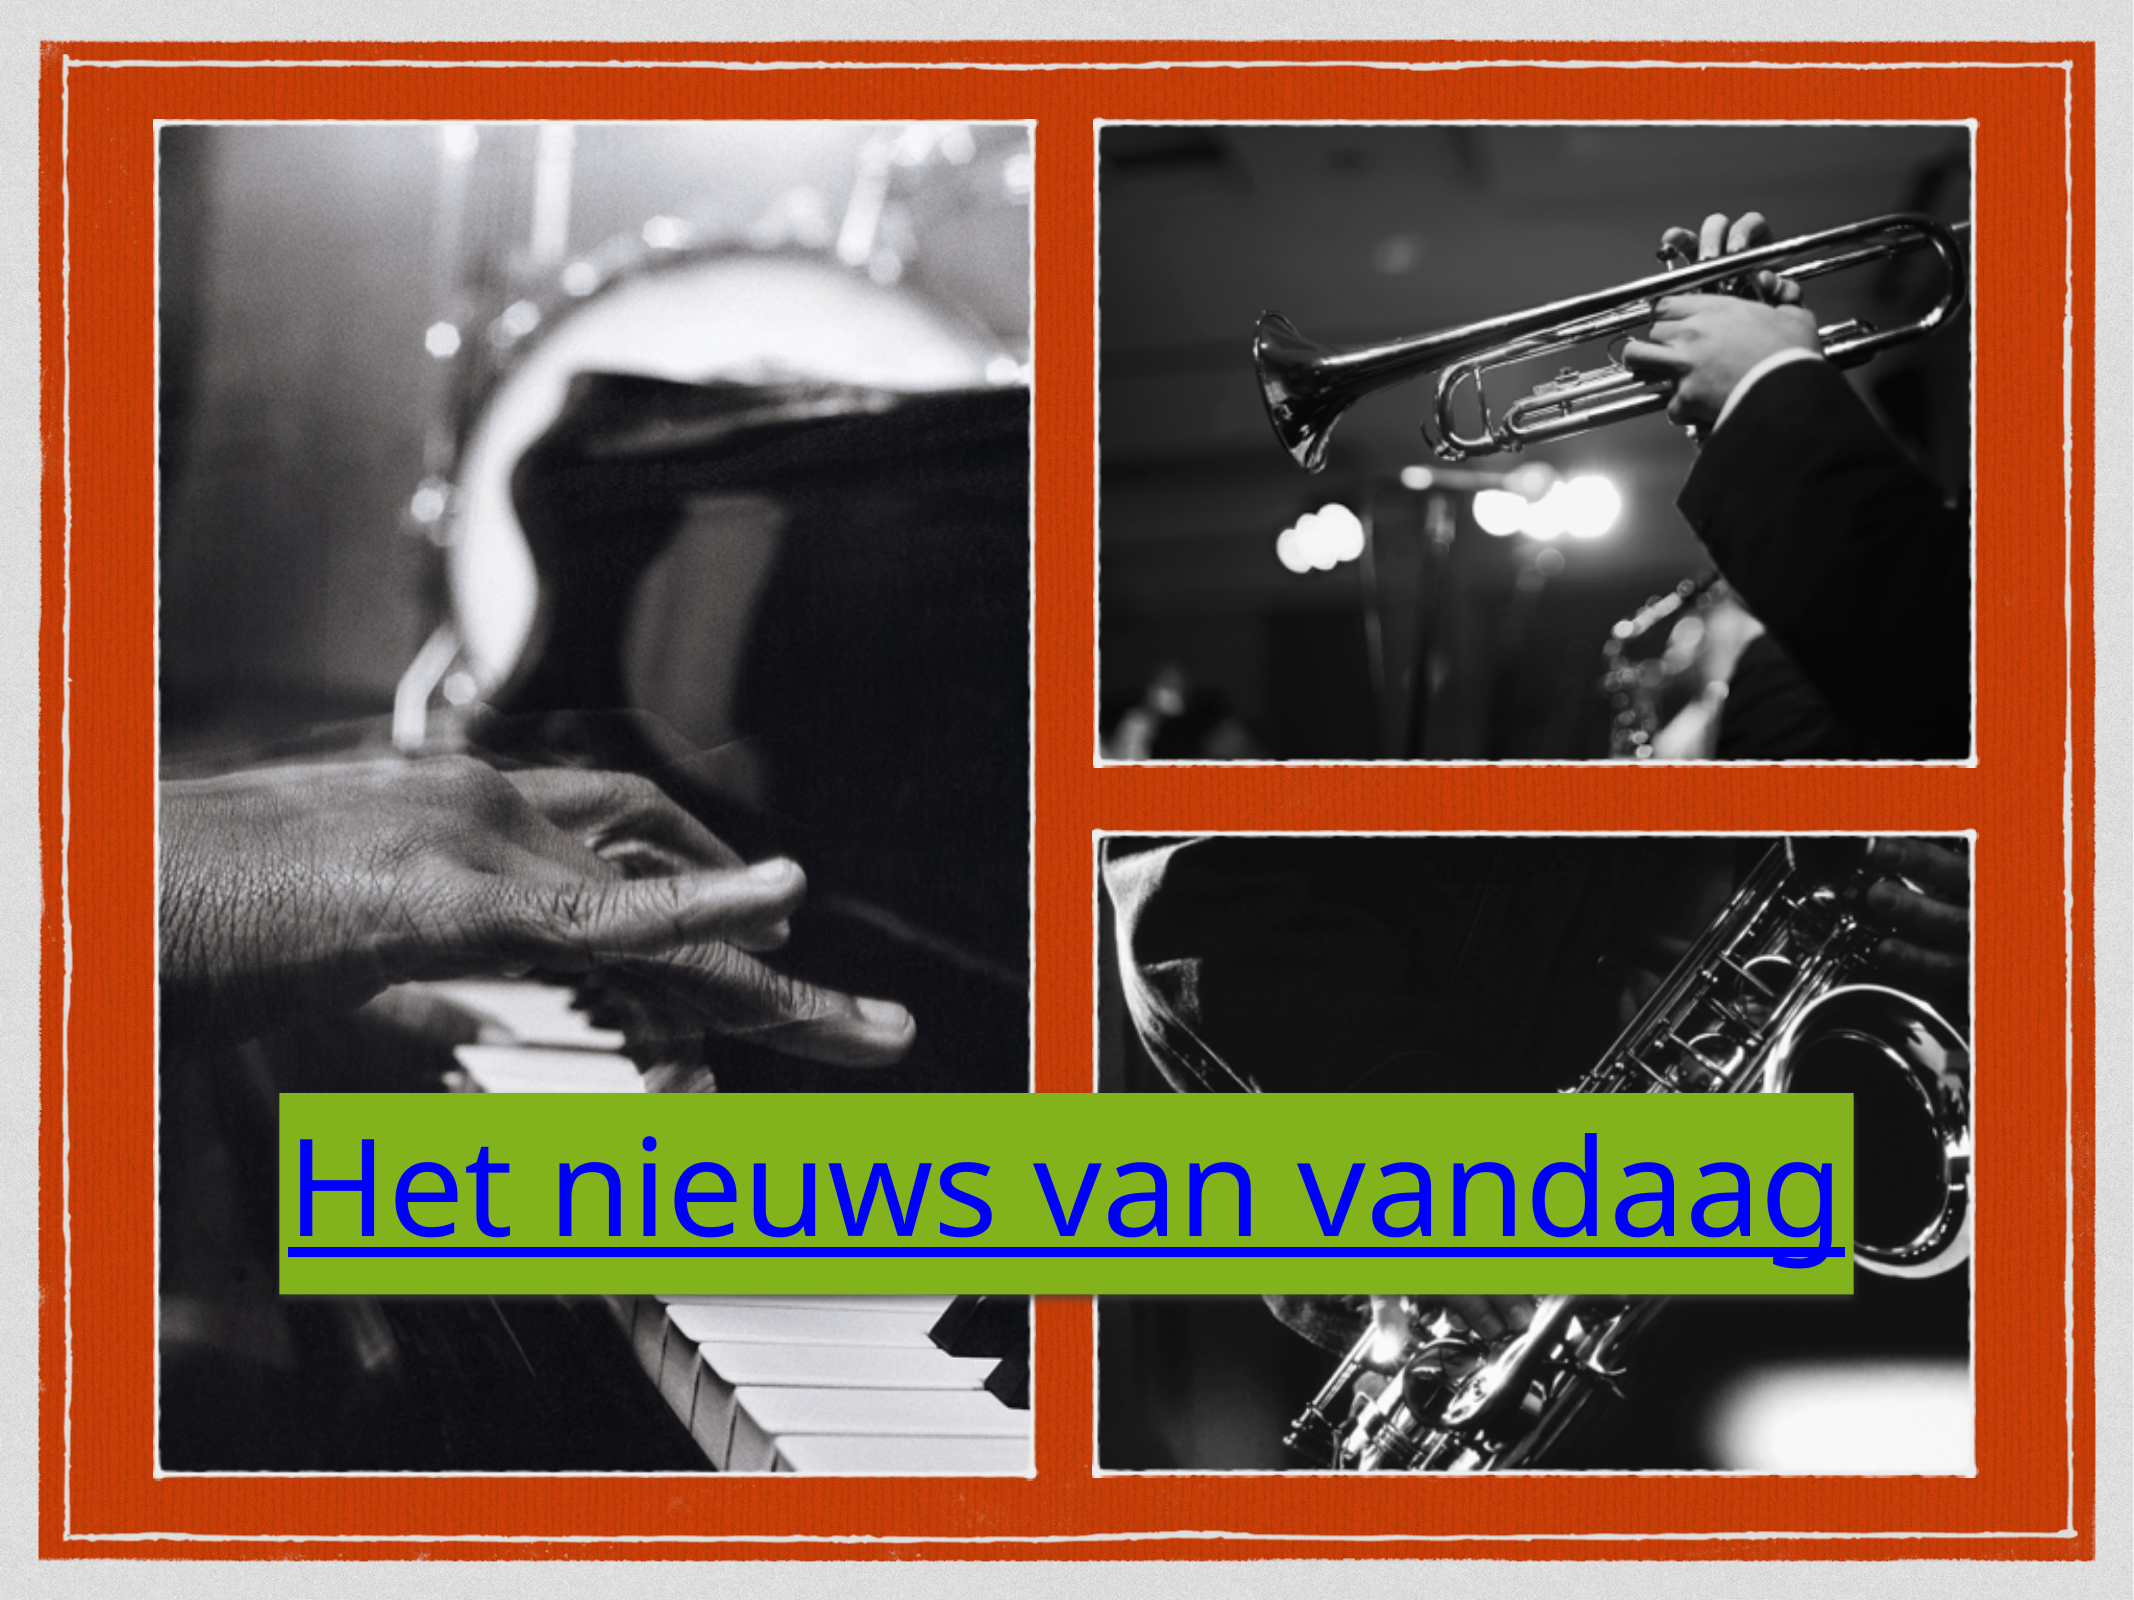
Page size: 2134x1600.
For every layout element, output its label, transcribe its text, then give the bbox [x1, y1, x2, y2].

text_box Het nieuws van vandaag [1039, 1093, 1092, 1295]
picture [0, 0, 2134, 1600]
